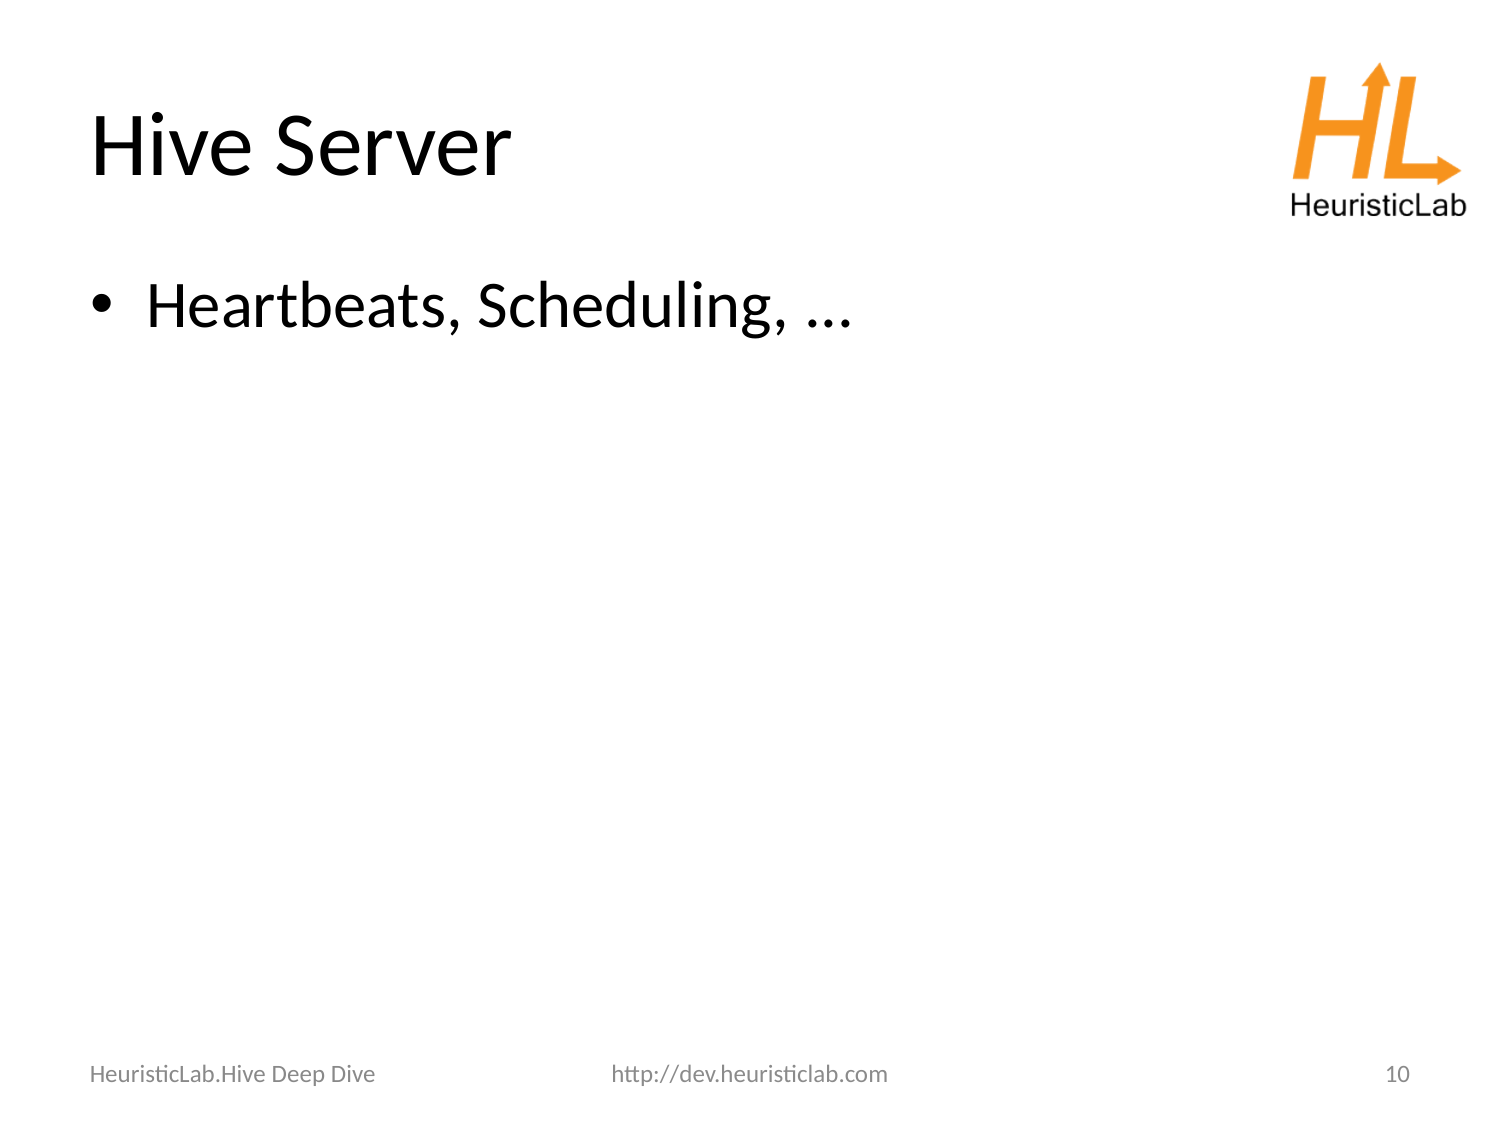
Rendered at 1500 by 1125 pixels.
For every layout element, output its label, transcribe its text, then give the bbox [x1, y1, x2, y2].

text_box http://dev.heuristiclab.com [512, 1042, 988, 1103]
text_box HeuristicLab.Hive Deep Dive [75, 1042, 425, 1103]
text_box 10 [1074, 1042, 1425, 1103]
picture [1281, 27, 1474, 244]
title Hive Server [74, 44, 1282, 233]
list Heartbeats, Scheduling, ... [74, 262, 1426, 1006]
